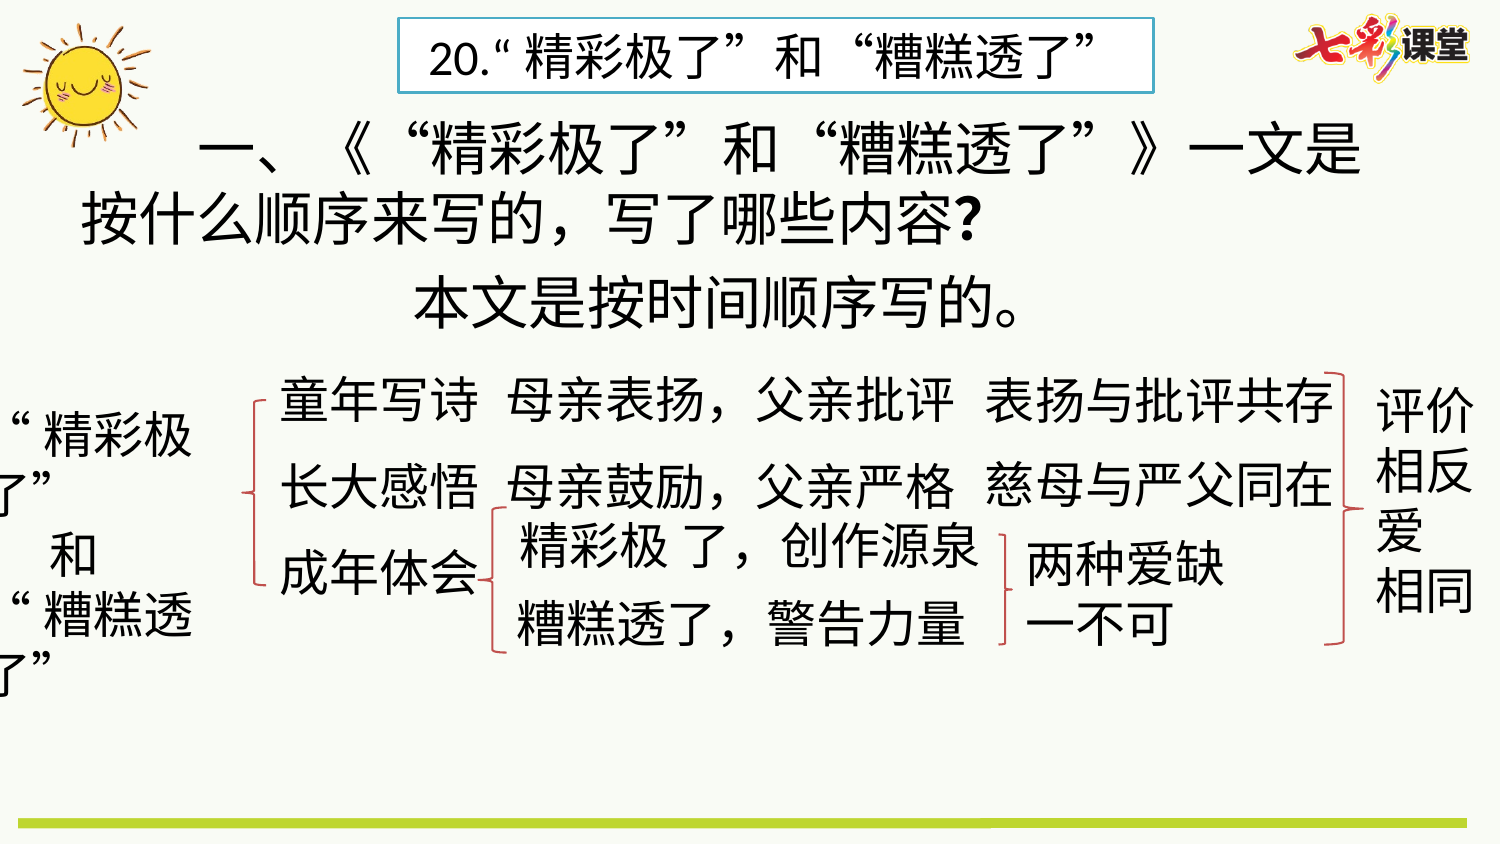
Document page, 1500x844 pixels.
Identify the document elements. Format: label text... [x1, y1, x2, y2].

text_box 糟糕透了，警告力量 [501, 585, 1102, 661]
text_box [1324, 437, 1345, 445]
text_box 慈母与严父同在 [970, 445, 1360, 521]
text_box 评价 相反 爱 相同 [1360, 372, 1498, 628]
text_box 精彩极 了，创作源泉 [507, 507, 1119, 582]
text_box 两种爱缺 一不可 [1011, 524, 1296, 660]
picture [0, 0, 173, 172]
text_box 一、《“精彩极了”和“糟糕透了”》一文是按什么顺序来写的，写了哪些内容？ [64, 104, 1396, 259]
text_box [998, 533, 1013, 646]
text_box 本文是按时间顺序写的。 [397, 258, 1059, 344]
text_box 童年写诗 [264, 361, 490, 437]
text_box “精彩极了” 和 “糟糕透了” [0, 395, 271, 711]
text_box 表扬与批评共存 [970, 361, 1444, 437]
text_box 长大感悟 [271, 447, 490, 523]
text_box 20.“精彩极了”和“糟糕透了” [397, 17, 1155, 94]
text_box 母亲鼓励，父亲严格 [490, 447, 970, 523]
text_box [477, 506, 507, 654]
picture [1291, 9, 1472, 87]
text_box 成年体会 [271, 534, 491, 610]
text_box [1324, 521, 1345, 646]
text_box 母亲表扬，父亲批评 [490, 361, 970, 437]
picture [18, 771, 1467, 844]
